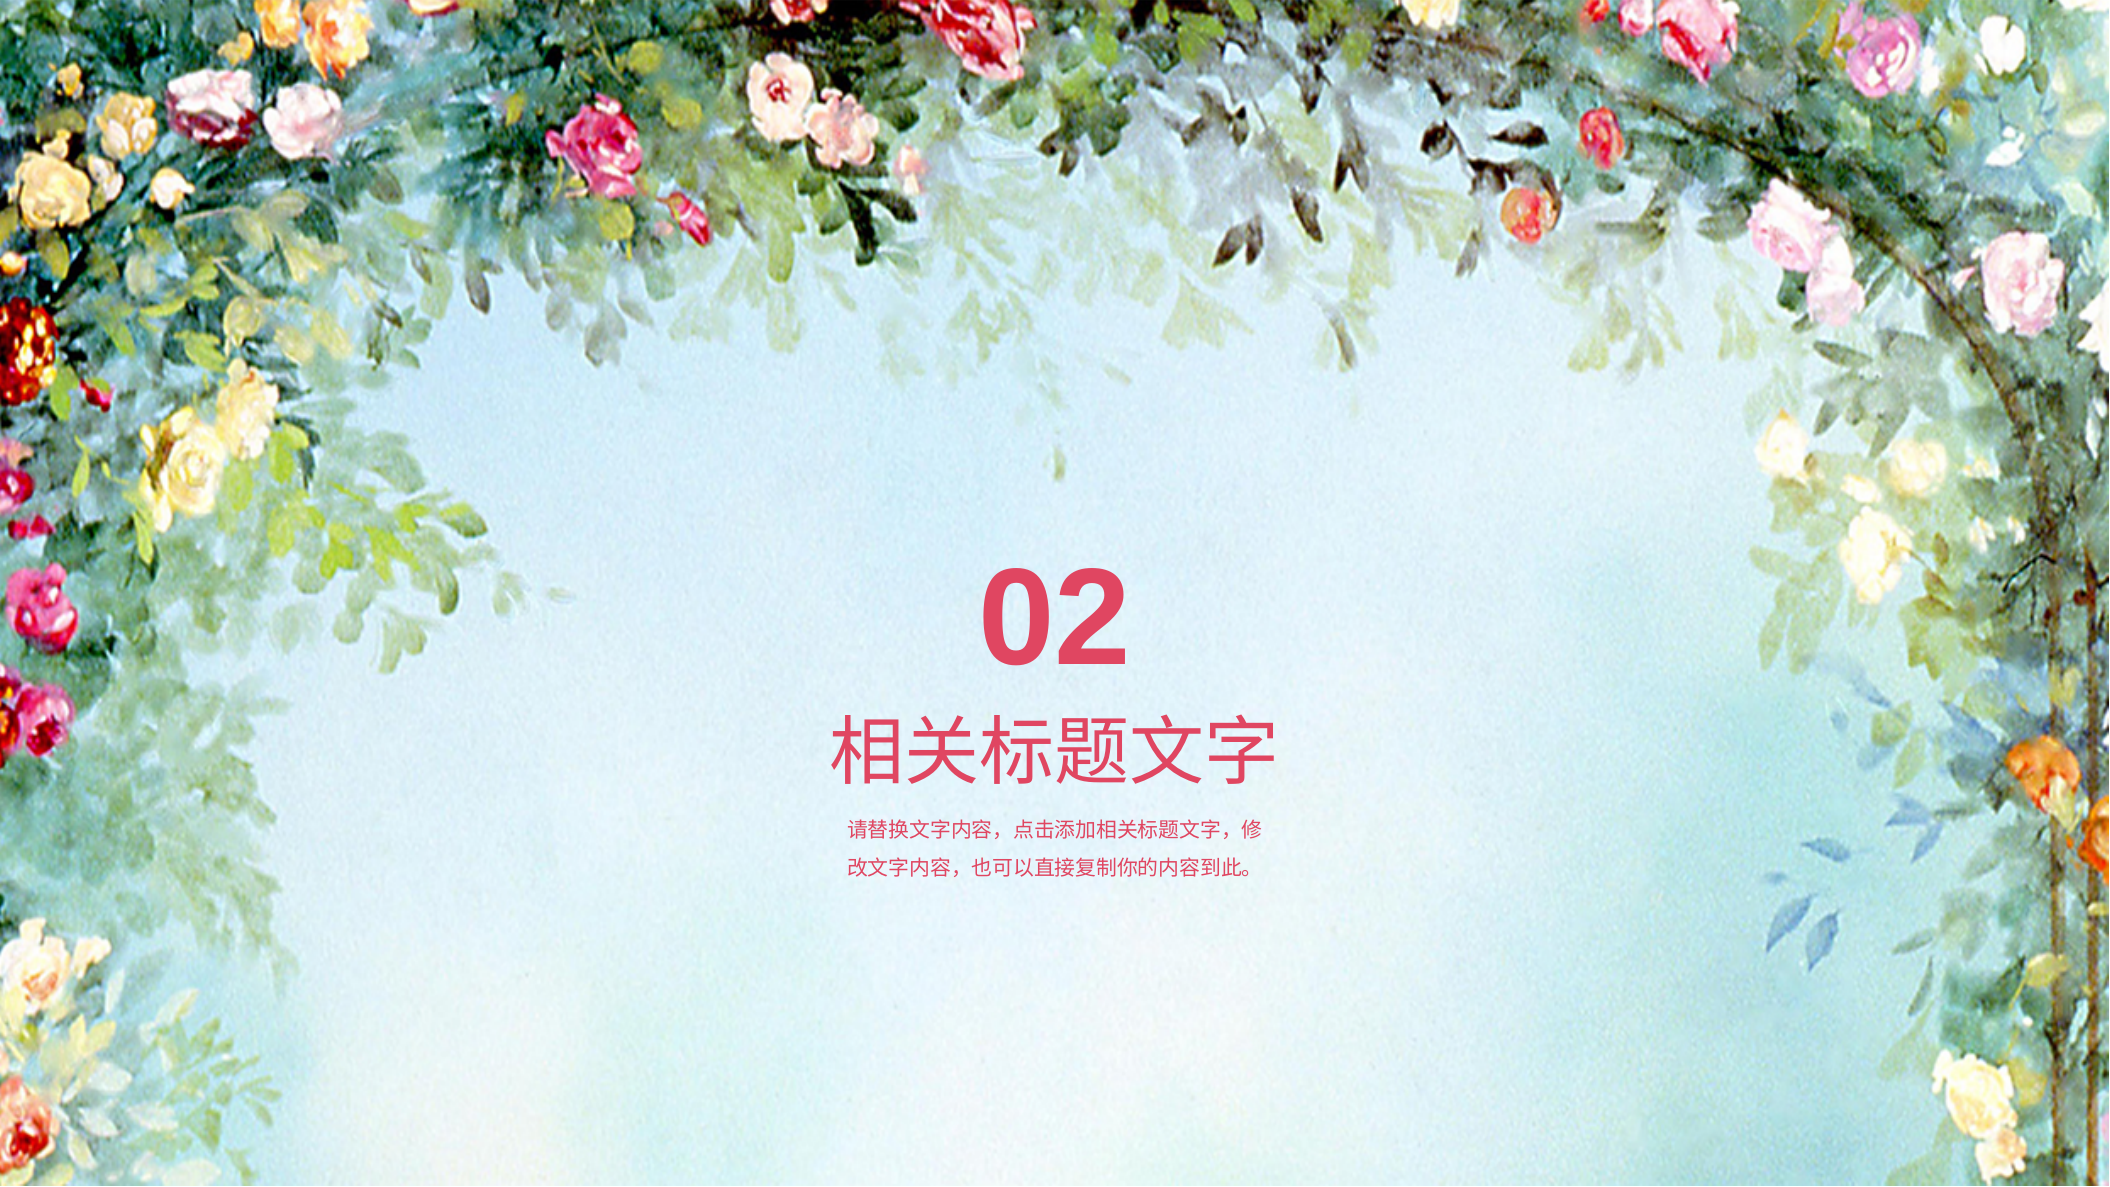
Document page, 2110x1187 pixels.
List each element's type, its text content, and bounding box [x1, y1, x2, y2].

text_box 请替换文字内容，点击添加相关标题文字，修改文字内容，也可以直接复制你的内容到此。 [829, 796, 1280, 887]
text_box 02 [960, 475, 1149, 695]
text_box 相关标题文字 [788, 695, 1321, 801]
text_box [0, 0, 2110, 1187]
